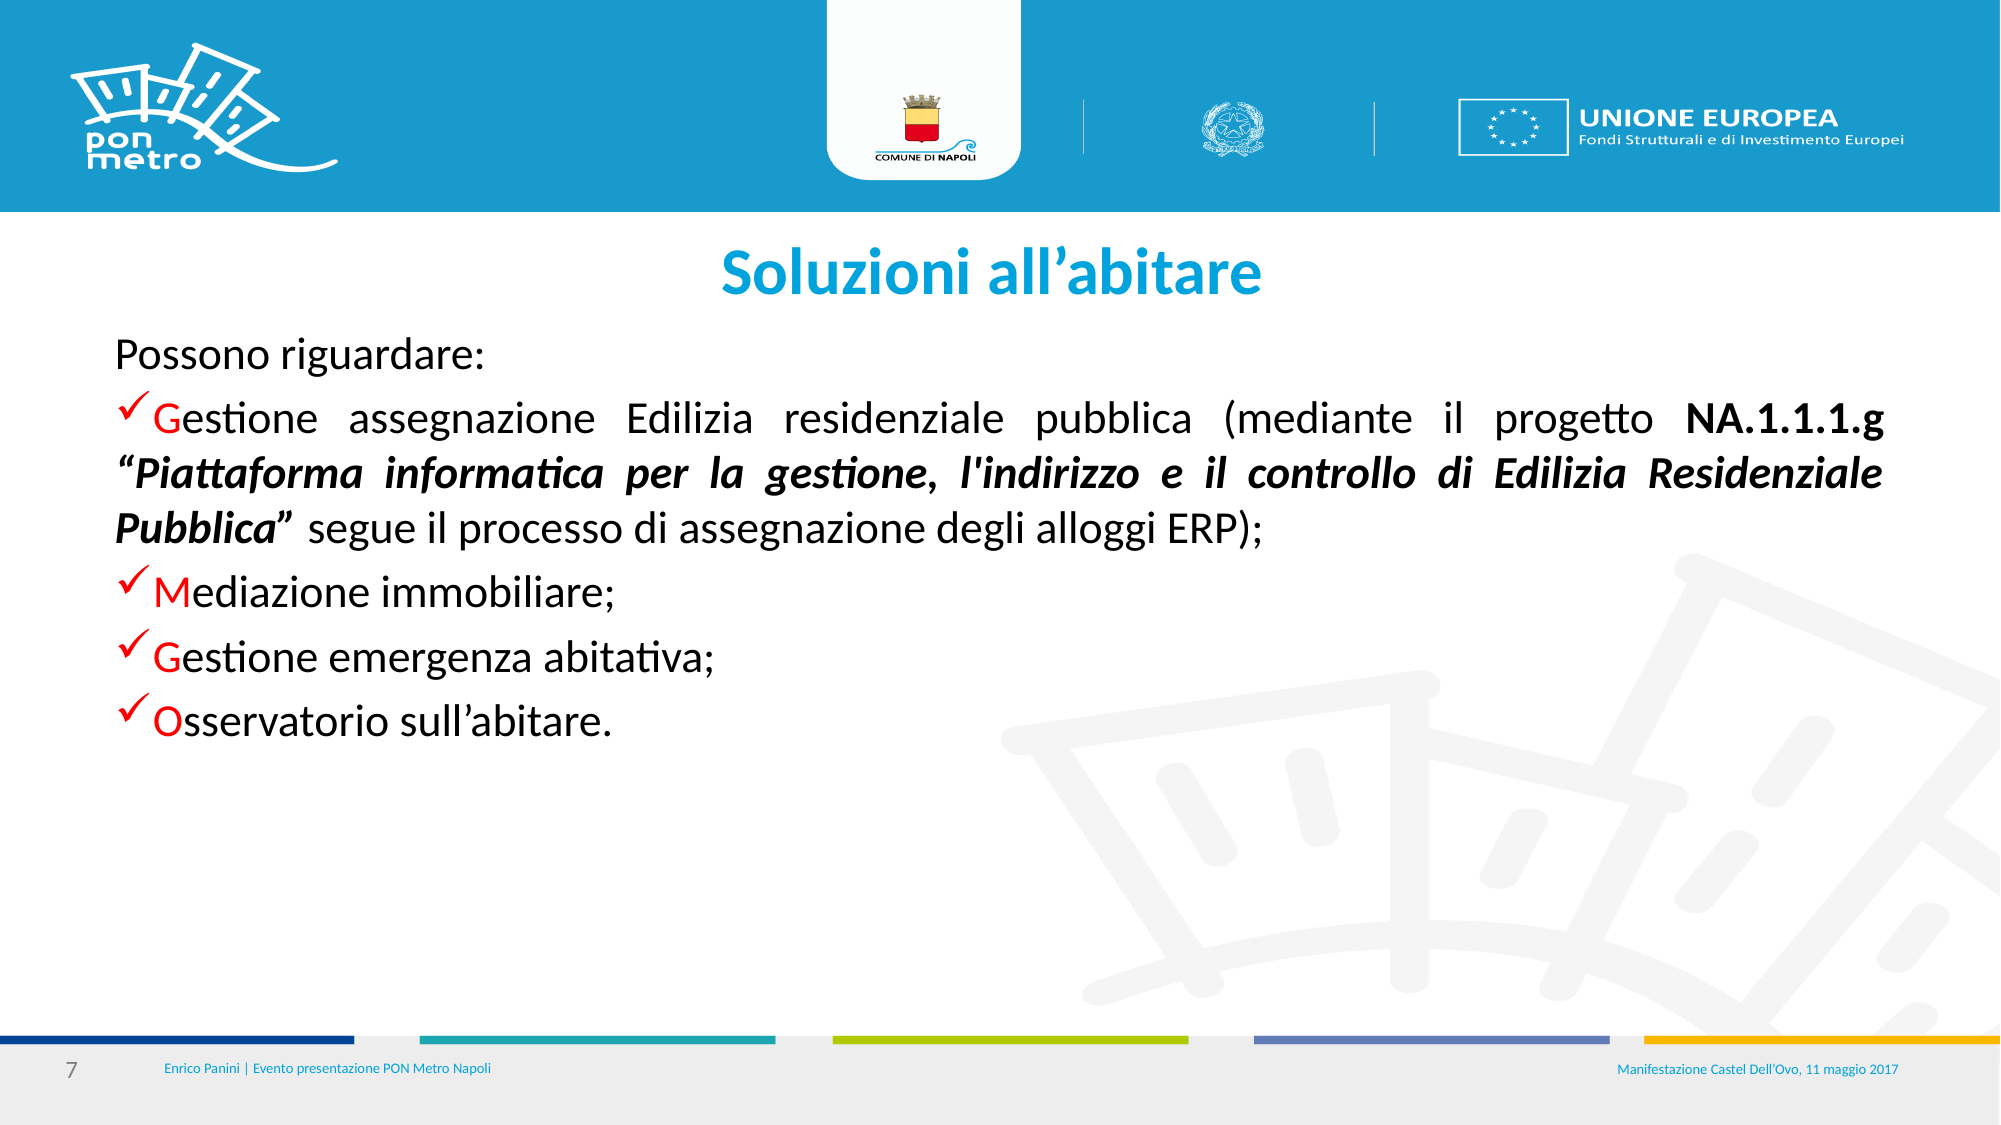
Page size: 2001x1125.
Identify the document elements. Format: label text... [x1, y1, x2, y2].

list Possono riguardare: Gestione assegnazione Edilizia residenziale pubblica (mediante il progetto NA.1.1.1.g “Piattaforma informatica per la gestione, l'indirizzo e il controllo di Edilizia Residenziale Pubblica” segue il processo di assegnazione degli alloggi ERP); Mediazione immobiliare; Gestione emergenza abitativa; Osservatorio sull’abitare. [99, 316, 1901, 950]
picture [0, 0, 2000, 212]
picture [0, 535, 2000, 1125]
title Soluzioni all’abitare [99, 231, 1901, 305]
